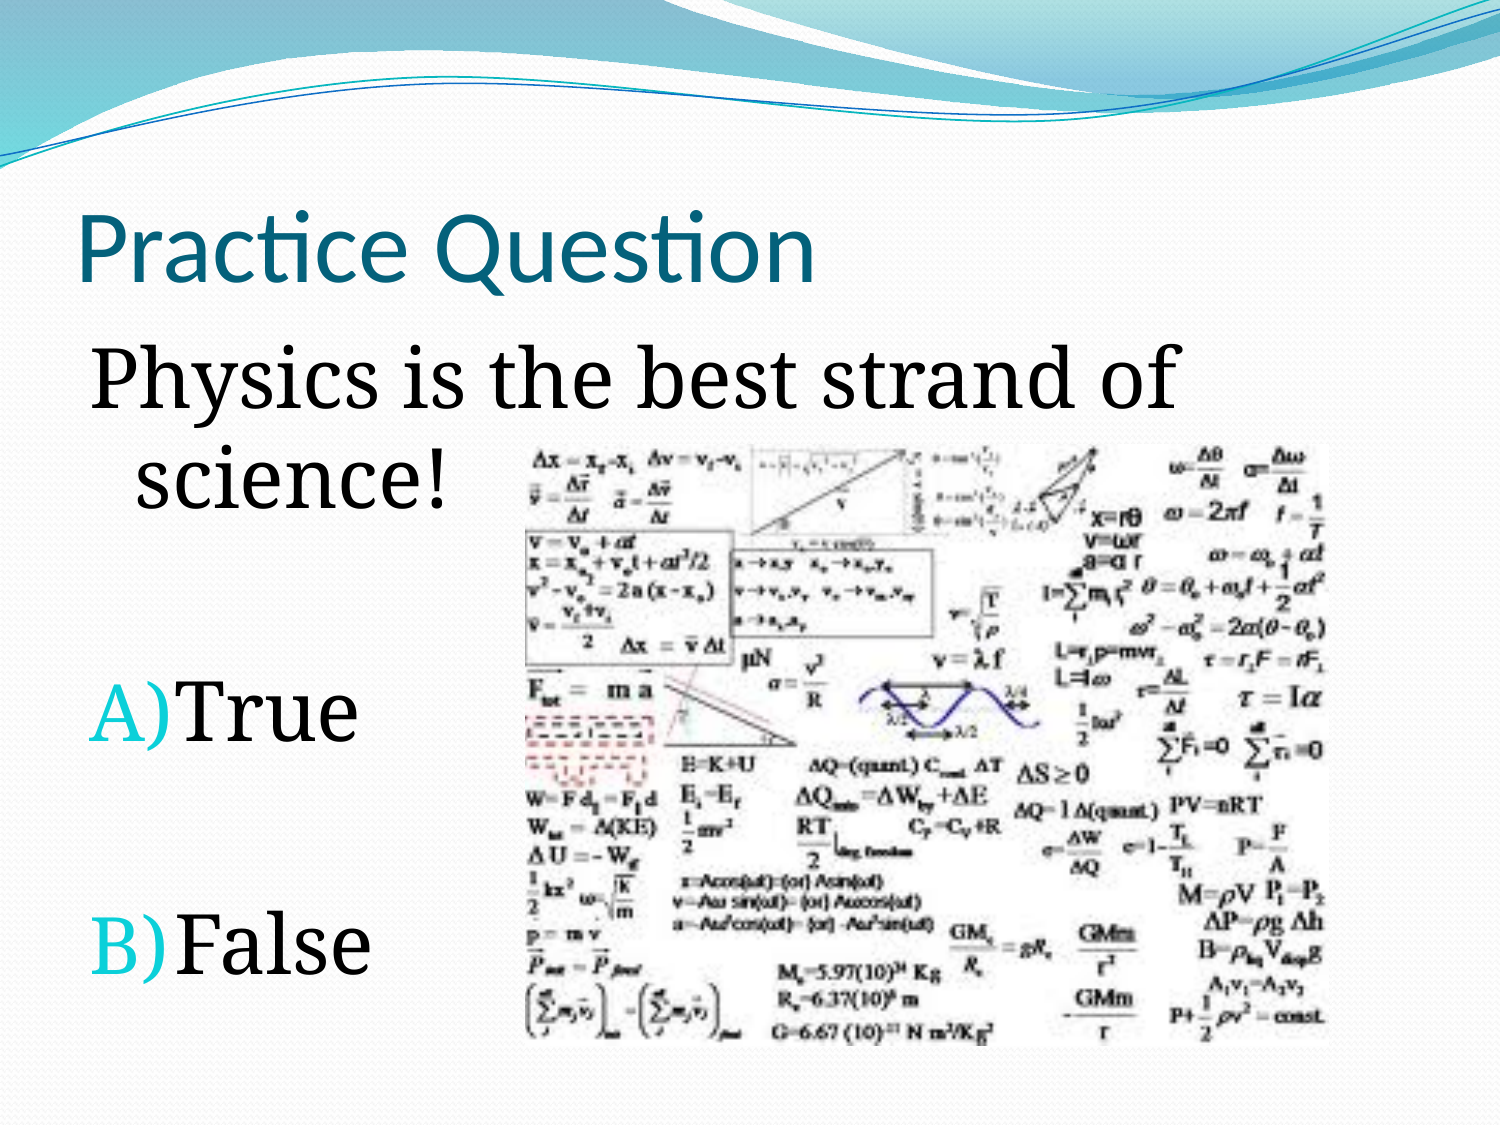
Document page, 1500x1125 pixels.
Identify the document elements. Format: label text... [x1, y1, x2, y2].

title Practice Question [75, 115, 1425, 303]
list Physics is the best strand of science! True False [75, 317, 1425, 1038]
picture [525, 444, 1330, 1047]
